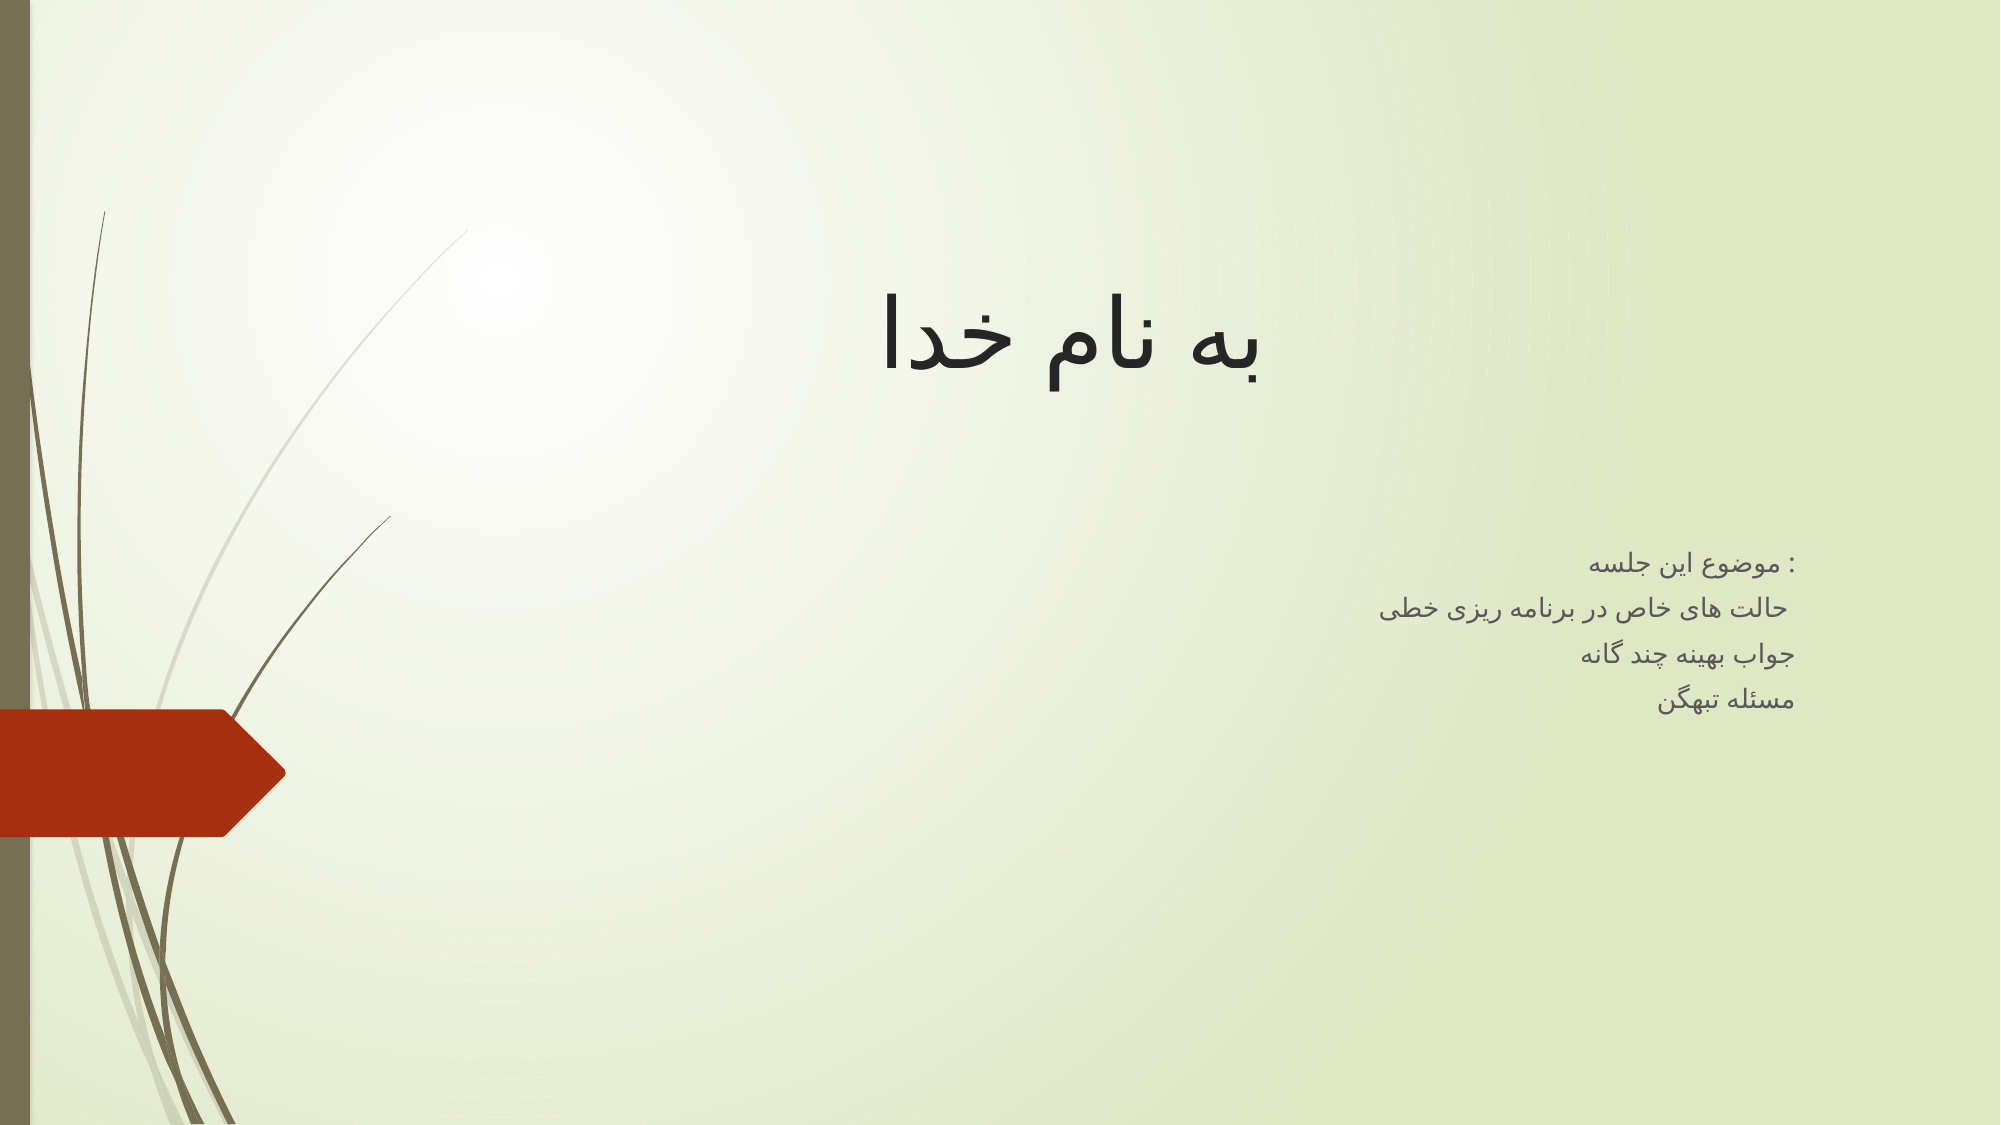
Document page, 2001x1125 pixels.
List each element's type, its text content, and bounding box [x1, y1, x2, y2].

subtitle موضوع این جلسه : حالت های خاص در برنامه ریزی خطی جواب بهینه چند گانه مسئله تبهگن [348, 538, 1811, 724]
title به نام خدا [341, 259, 1804, 631]
